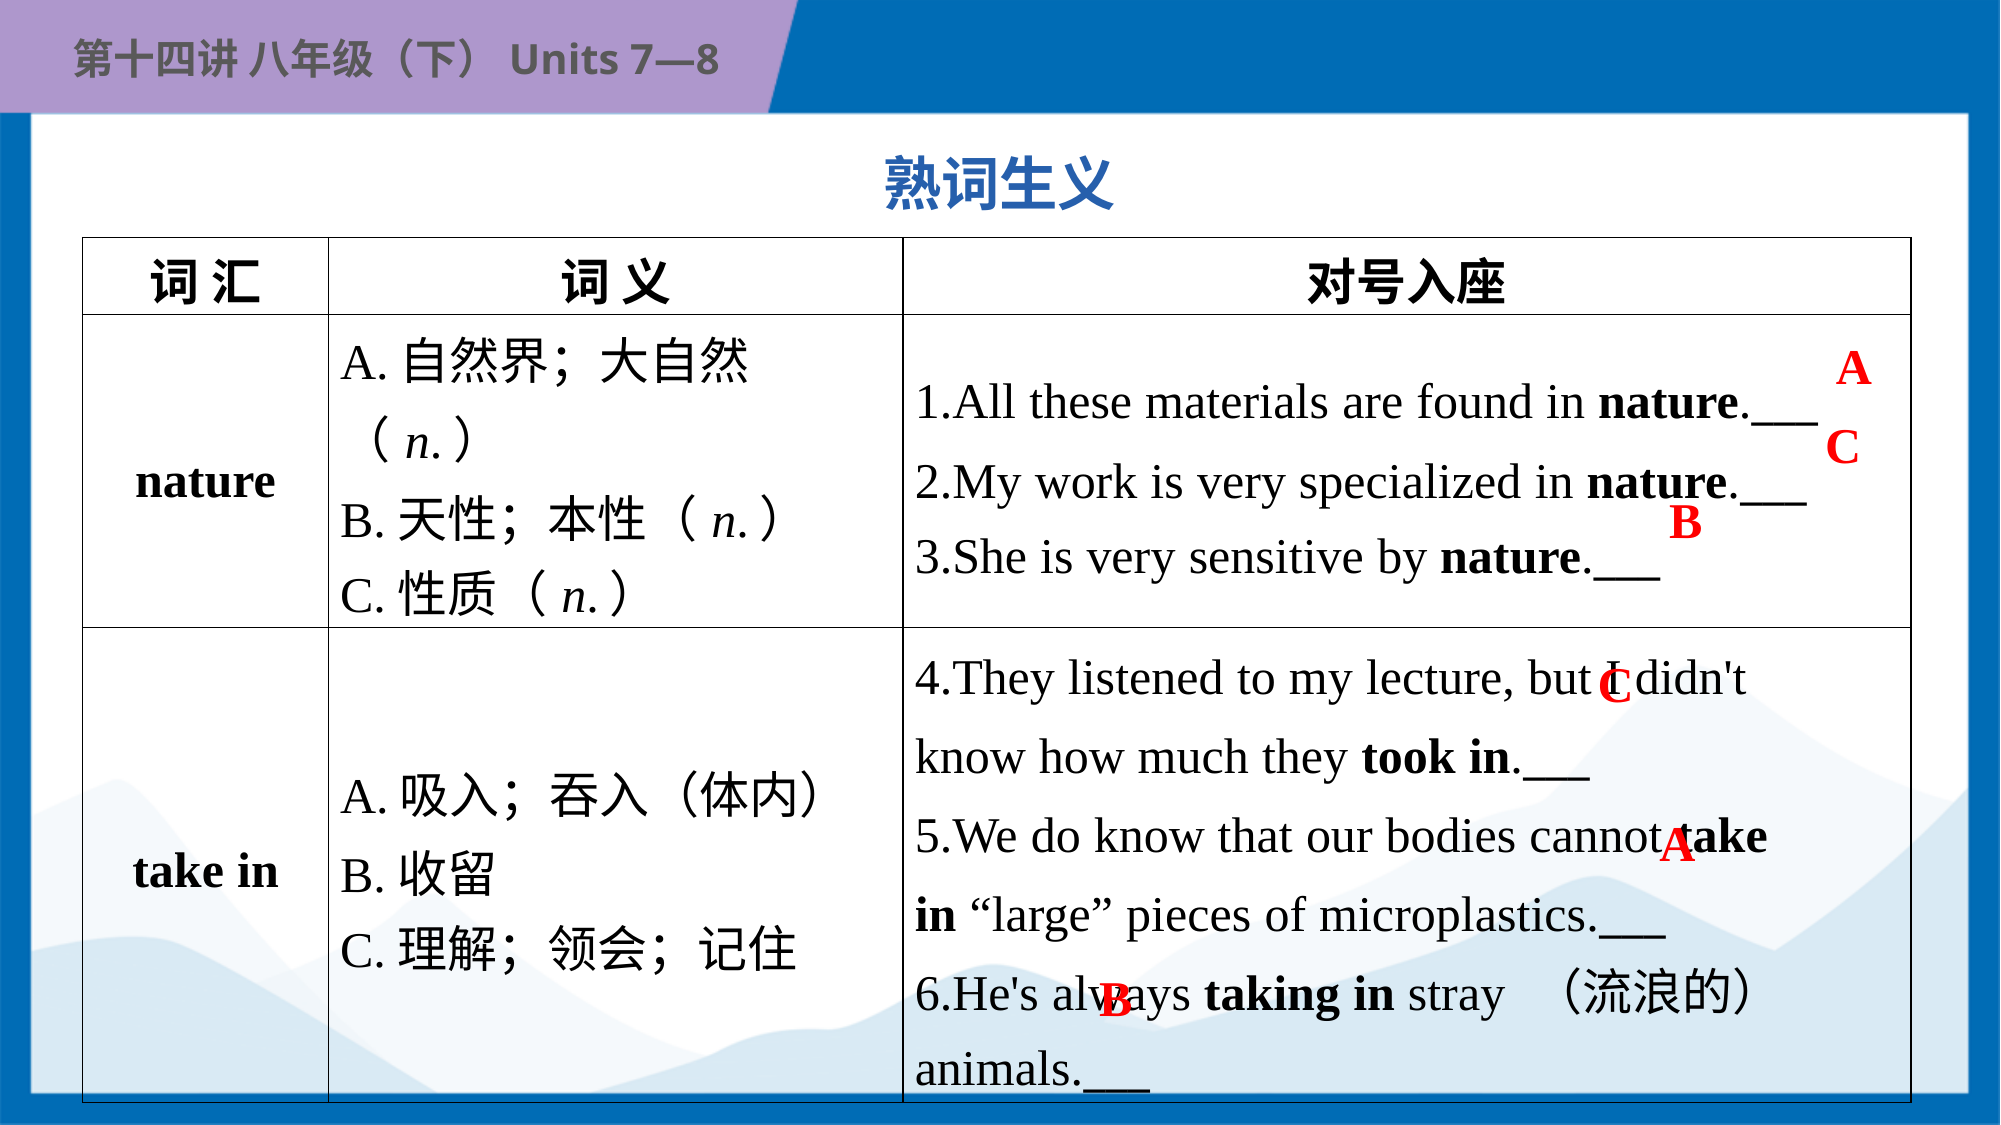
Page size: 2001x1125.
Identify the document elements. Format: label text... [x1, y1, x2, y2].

table_header 词 汇 [83, 238, 328, 314]
table_cell 4.They listened to my lecture, but I didn't know how much they took in.___ 5.We do know that our bodies cannot take in “large” pieces of microplastics.___ 6.He's always taking in stray （流浪的） animals.___ [904, 628, 1910, 1102]
text_box B [1651, 471, 1721, 543]
text_box A [1641, 794, 1714, 865]
picture [0, 0, 2000, 1125]
table_cell take in [83, 628, 328, 1102]
text_box C [1579, 635, 1652, 707]
text_box C [1806, 396, 1880, 467]
text_box 熟词生义 [82, 146, 1917, 217]
text_box B [1081, 949, 1151, 1020]
table_cell A.自然界；大自然（n.） B.天性；本性（n.） C.性质（n.） [329, 315, 902, 627]
text_box A [1817, 317, 1890, 388]
table_cell A.吸入；吞入（体内） B.收留 C.理解；领会；记住 [329, 628, 902, 1102]
table_cell nature [83, 315, 328, 627]
table_cell 1.All these materials are found in nature.___ 2.My work is very specialized in nature.___ 3.She is very sensitive by nature.___ [904, 315, 1910, 627]
table_header 词 义 [329, 238, 902, 314]
table_header 对号入座 [904, 238, 1910, 314]
